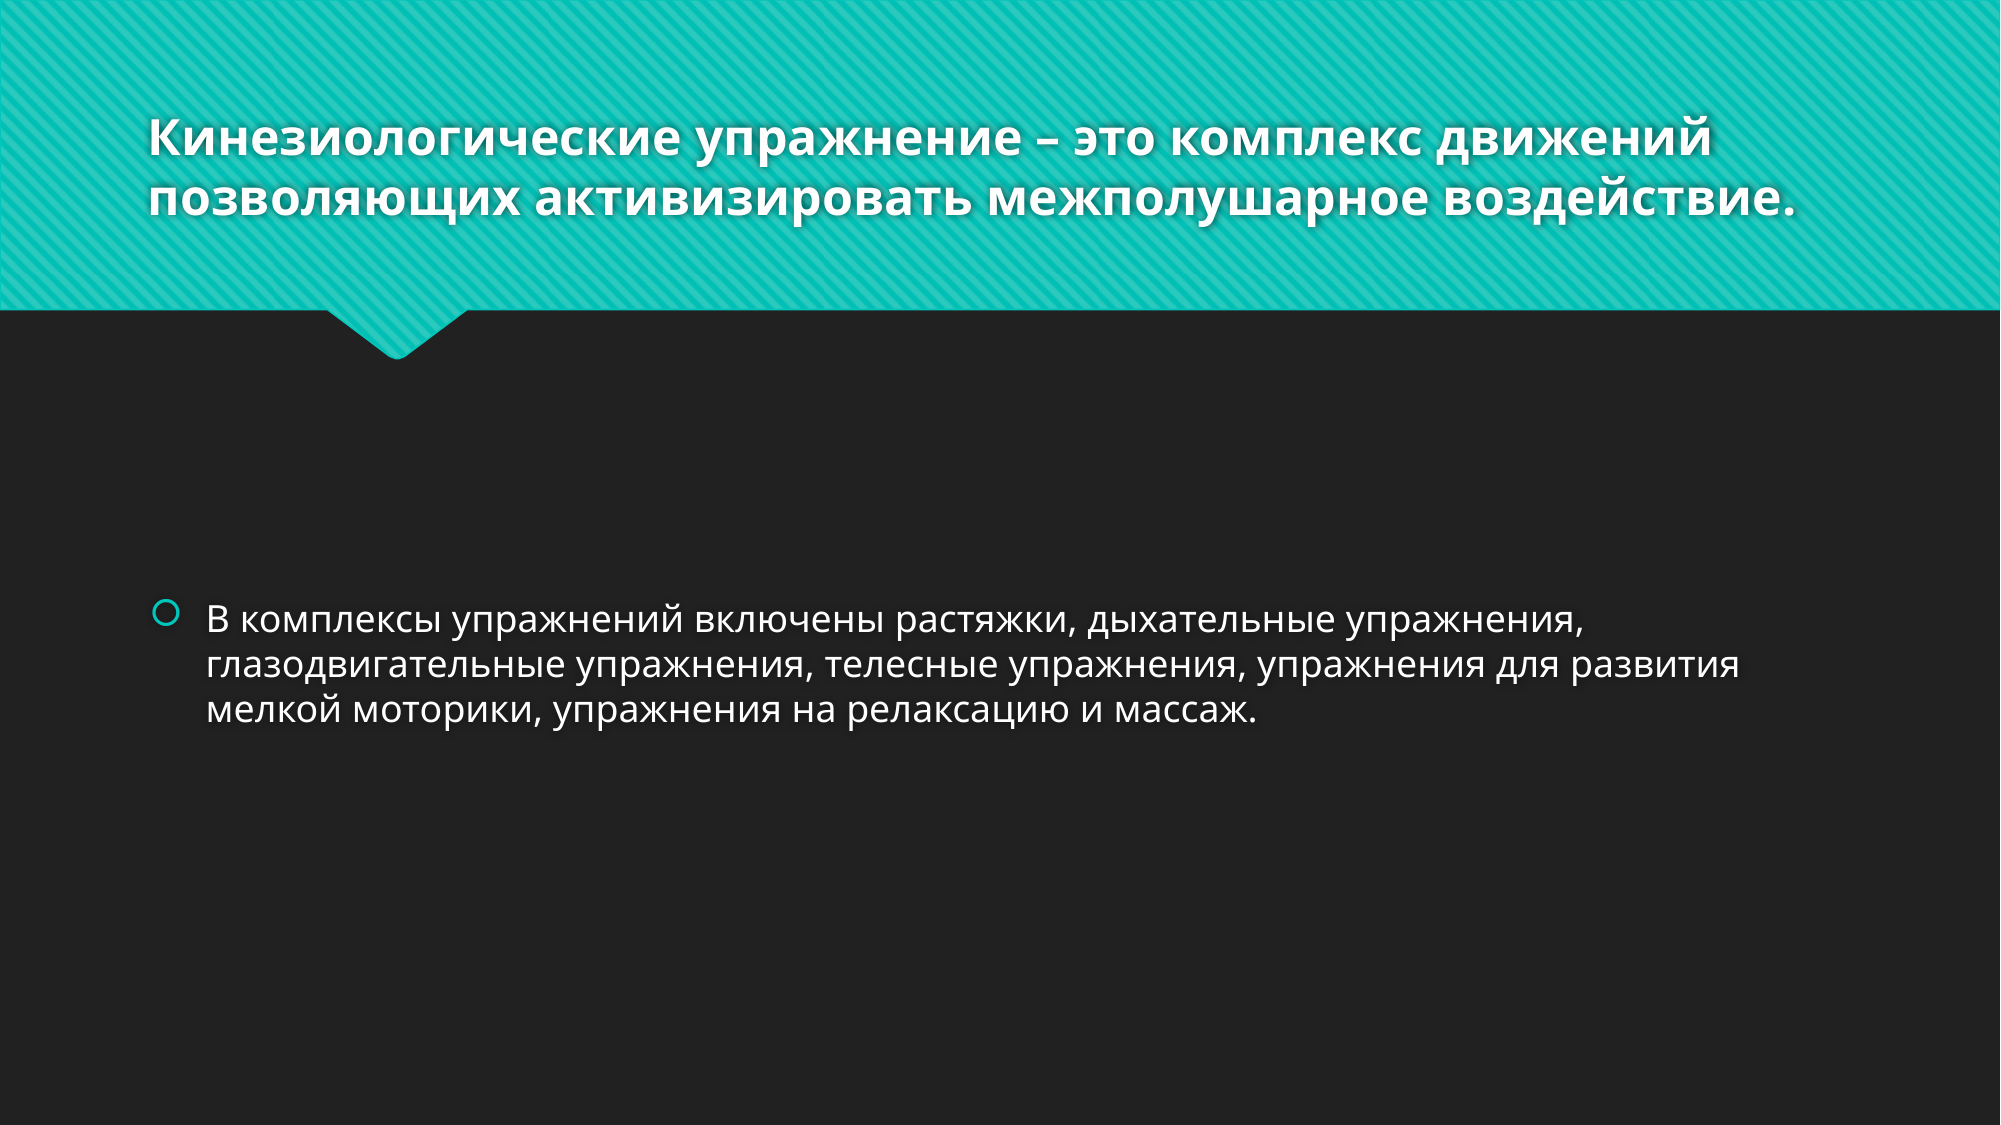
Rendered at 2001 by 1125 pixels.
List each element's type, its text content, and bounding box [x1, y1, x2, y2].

list В комплексы упражнений включены растяжки, дыхательные упражнения, глазодвигательные упражнения, телесные упражнения, упражнения для развития мелкой моторики, упражнения на релаксацию и массаж. [134, 364, 1866, 962]
title Кинезиологические упражнение – это комплекс движений позволяющих активизировать межполушарное воздействие. [132, 73, 1868, 233]
